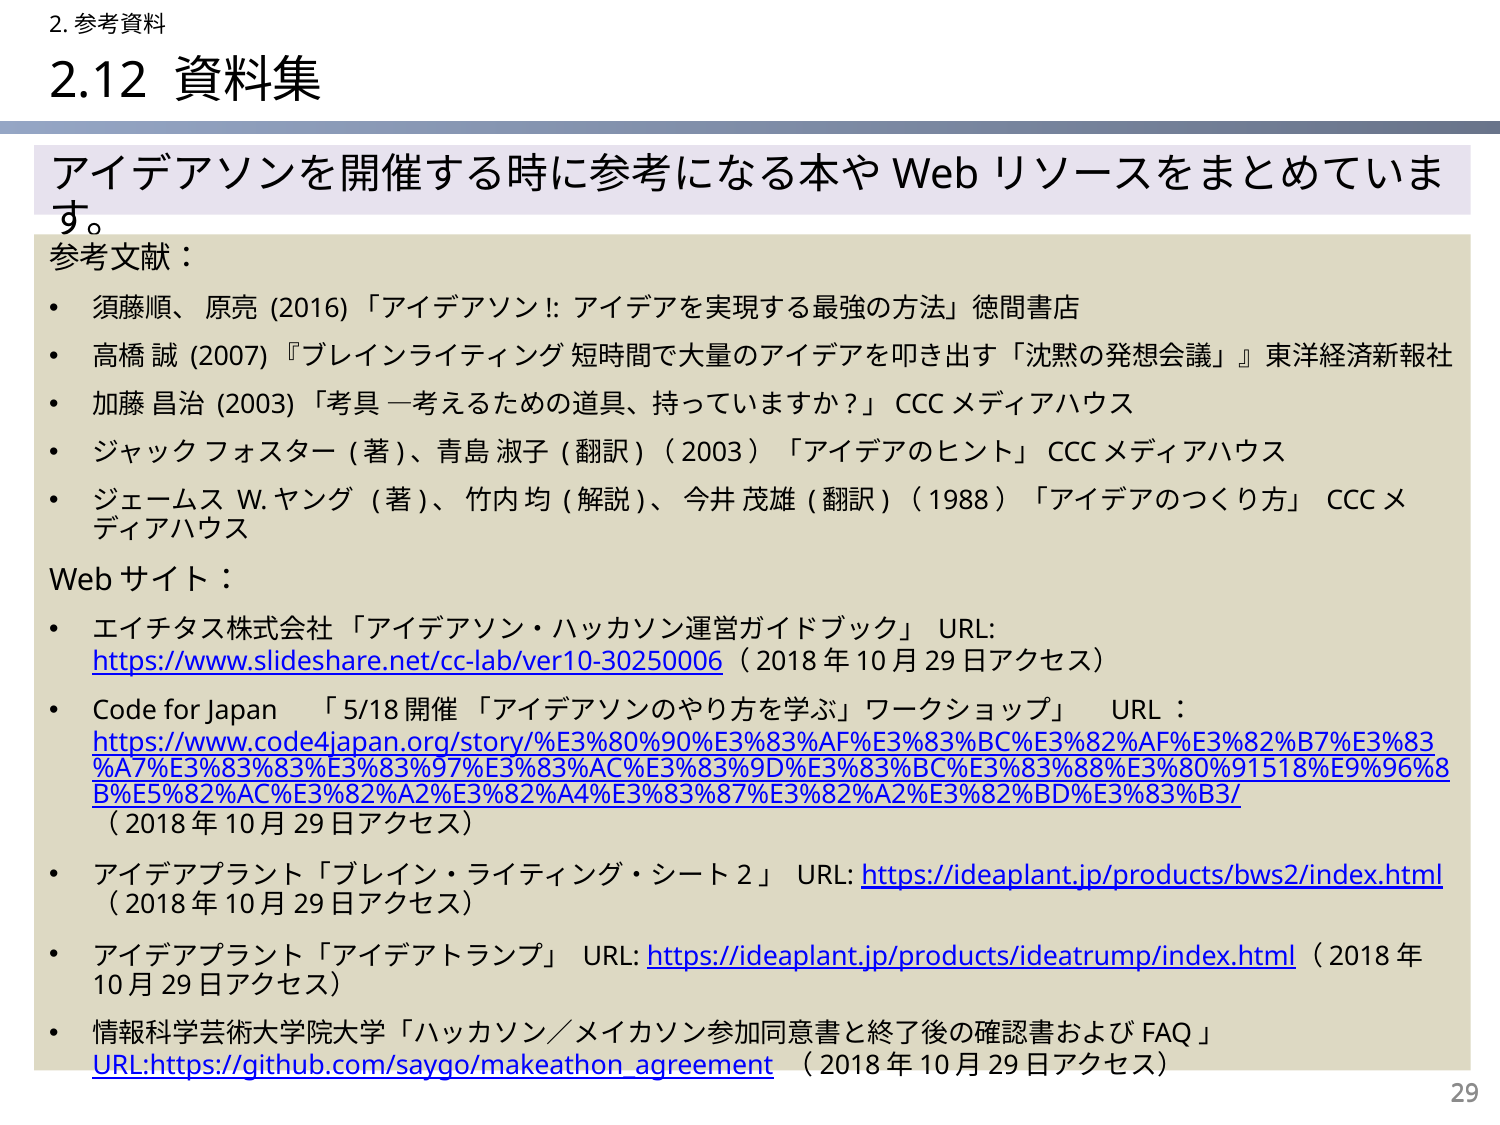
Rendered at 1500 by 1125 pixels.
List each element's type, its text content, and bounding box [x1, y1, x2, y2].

list アイデアソンを開催する時に参考になる本やWebリソースをまとめています。 [34, 145, 1471, 215]
title 2.12 資料集 [34, 46, 1275, 116]
list 参考文献： 須藤順、 原亮 (2016)「アイデアソン!: アイデアを実現する最強の方法」徳間書店 高橋 誠 (2007)『ブレインライティング 短時間で大量のアイデアを叩き出す「沈黙の発想会議」』東洋経済新報社 加藤 昌治 (2003)「考具 ―考えるための道具、持っていますか?」CCCメディアハウス ジャック フォスター (著)、青島 淑子 (翻訳)（2003）「アイデアのヒント」CCCメディアハウス ジェームス W.ヤング (著)、 竹内 均 (解説)、 今井 茂雄 (翻訳)（1988）「アイデアのつくり方」 CCCメディアハウス Webサイト： エイチタス株式会社 「アイデアソン・ハッカソン運営ガイドブック」 URL: https://www.slideshare.net/cc-lab/ver10-30250006（2018年10月29日アクセス） Code for Japan 「5/18開催 「アイデアソンのやり方を学ぶ」ワークショップ」 URL：https://www.code4japan.org/story/%E3%80%90%E3%83%AF%E3%83%BC%E3%82%AF%E3%82%B7%E3%83%A7%E3%83%83%E3%83%97%E3%83%AC%E3%83%9D%E3%83%BC%E3%83%88%E3%80%91518%E9%96%8B%E5%82%AC%E3%82%A2%E3%82%A4%E3%83%87%E3%82%A2%E3%82%BD%E3%83%B3/（2018年10月29日アクセス） アイデアプラント「ブレイン・ライティング・シート2」 URL: https://ideaplant.jp/products/bws2/index.html （2018年10月29日アクセス） アイデアプラント「アイデアトランプ」 URL: https://ideaplant.jp/products/ideatrump/index.html（2018年10月29日アクセス） 情報科学芸術大学院大学「ハッカソン／メイカソン参加同意書と終了後の確認書およびFAQ」 URL:https://github.com/saygo/makeathon_agreement （2018年10月29日アクセス） [34, 234, 1471, 1071]
slide_number 29 [1411, 1070, 1495, 1118]
list 2.参考資料 [34, 4, 1271, 41]
